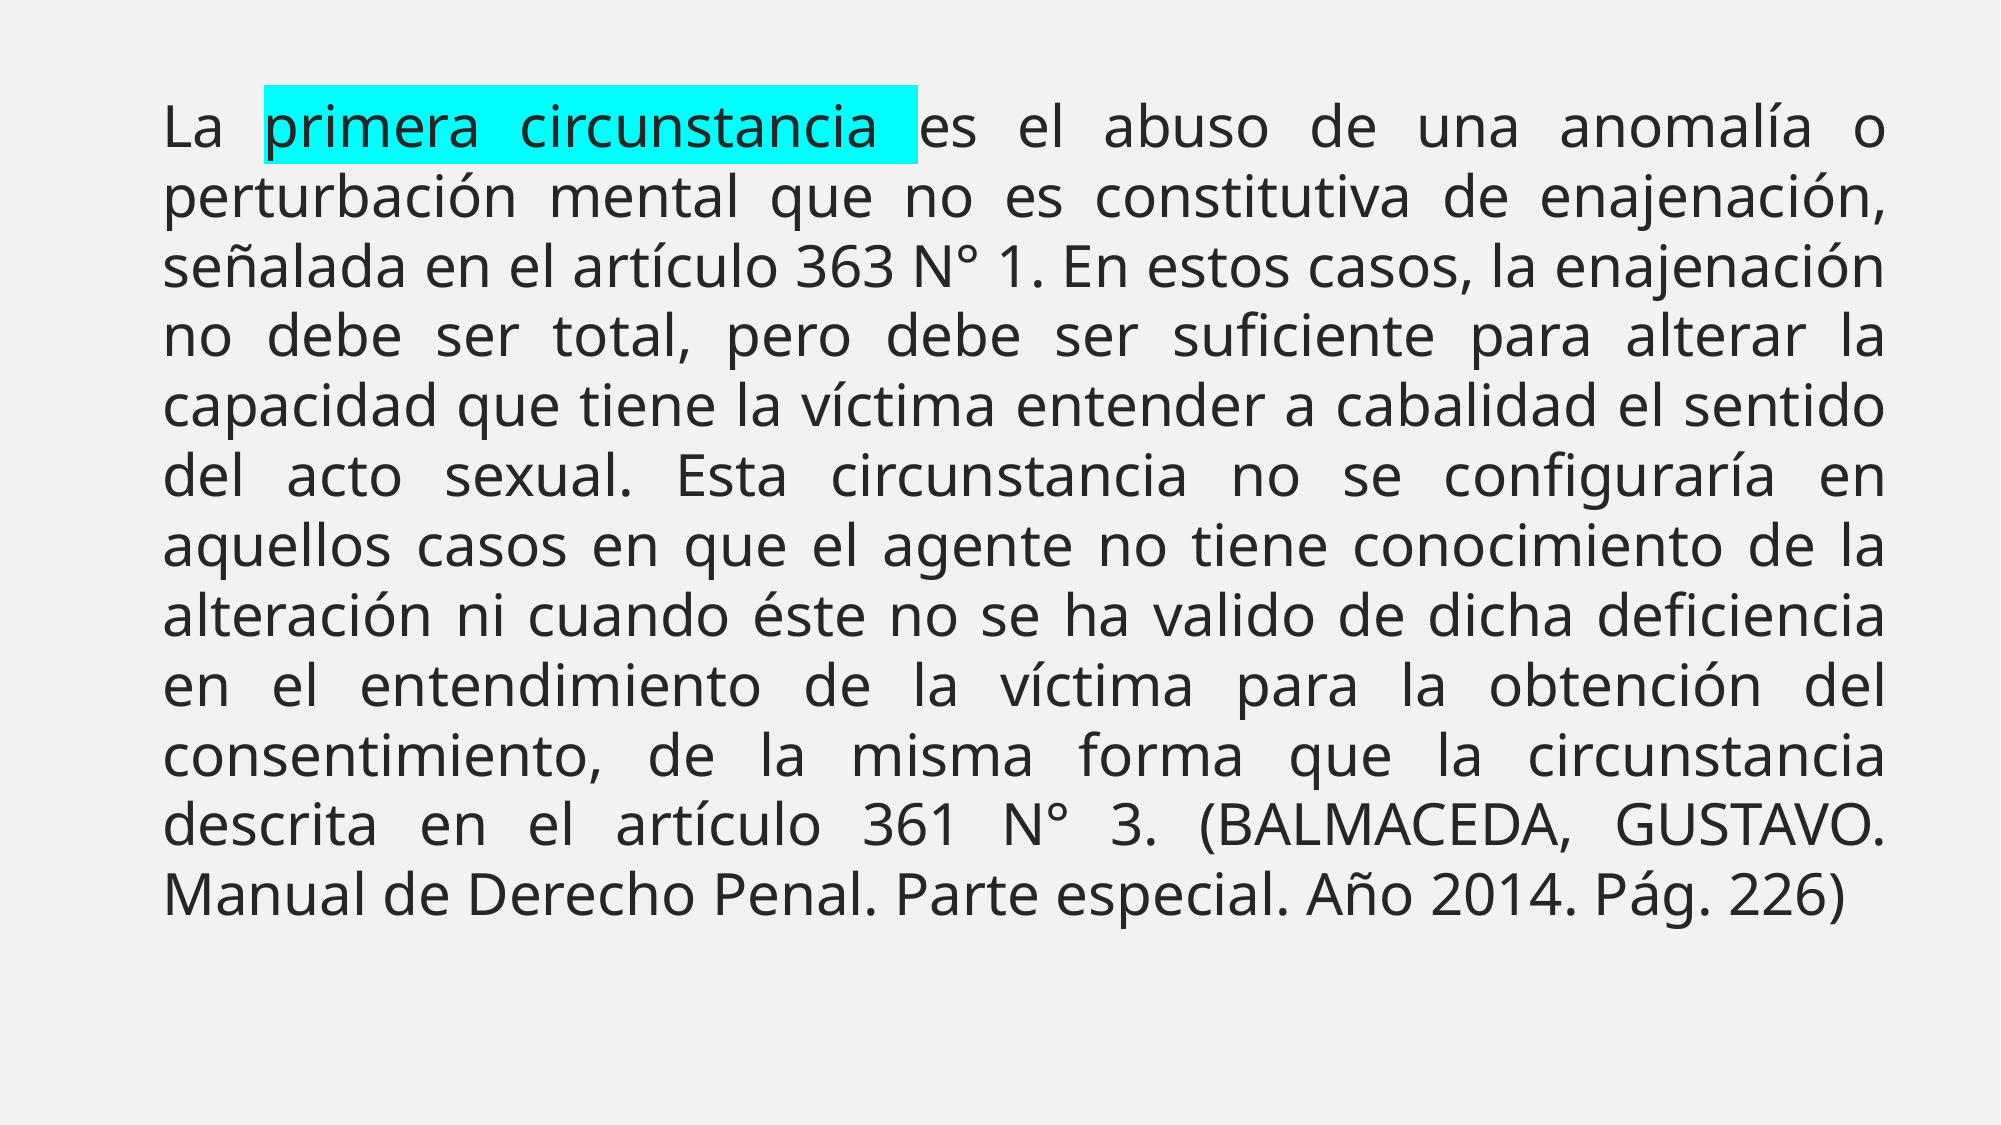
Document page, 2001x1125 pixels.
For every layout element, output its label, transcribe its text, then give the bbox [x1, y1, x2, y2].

list La primera circunstancia es el abuso de una anomalía o perturbación mental que no es constitutiva de enajenación, señalada en el artículo 363 N° 1. En estos casos, la enajenación no debe ser total, pero debe ser suficiente para alterar la capacidad que tiene la víctima entender a cabalidad el sentido del acto sexual. Esta circunstancia no se configuraría en aquellos casos en que el agente no tiene conocimiento de la alteración ni cuando éste no se ha valido de dicha deficiencia en el entendimiento de la víctima para la obtención del consentimiento, de la misma forma que la circunstancia descrita en el artículo 361 N° 3. (BALMACEDA, GUSTAVO. Manual de Derecho Penal. Parte especial. Año 2014. Pág. 226) [147, 81, 1903, 942]
